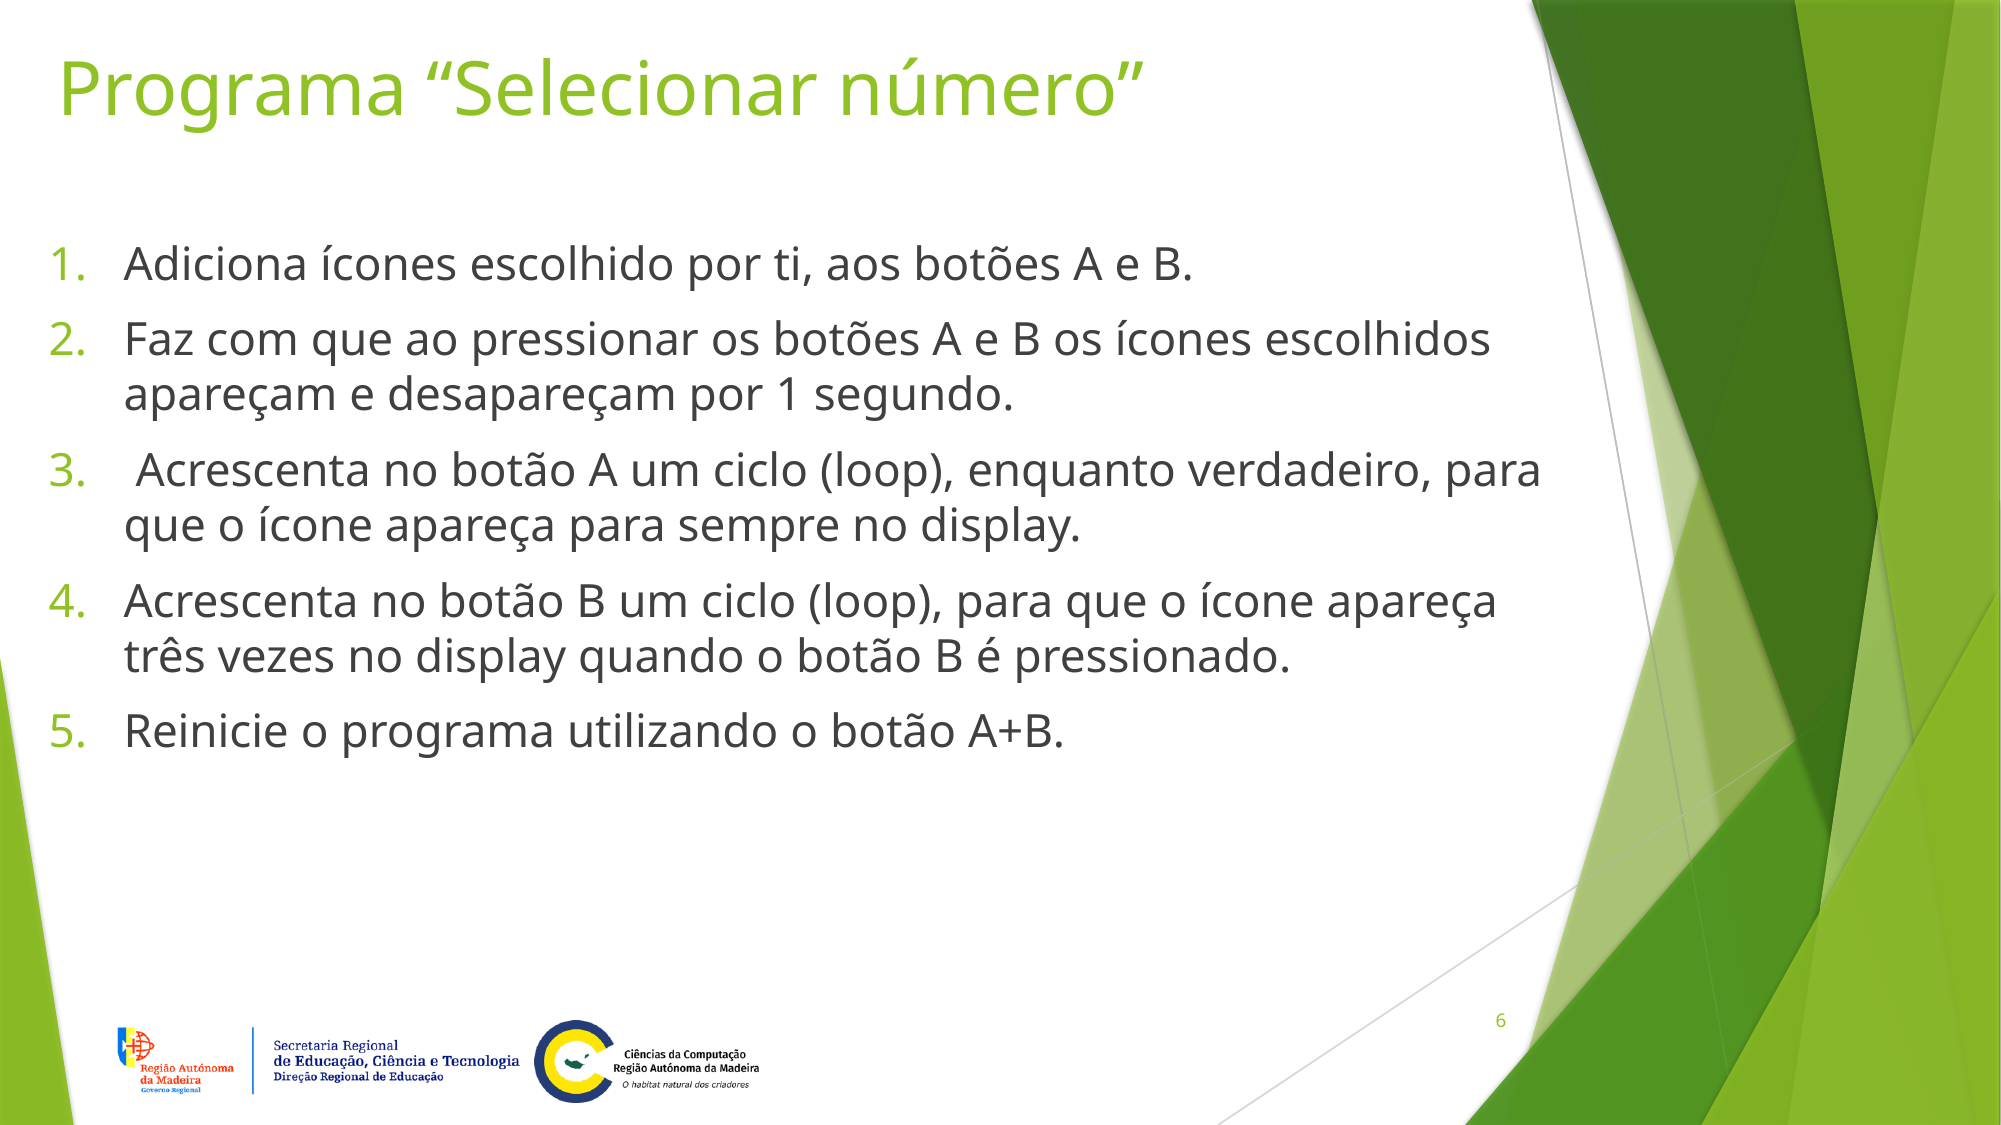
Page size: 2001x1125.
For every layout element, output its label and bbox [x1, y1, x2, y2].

text_box [110, 1020, 759, 1103]
text_box [0, 0, 2000, 1125]
